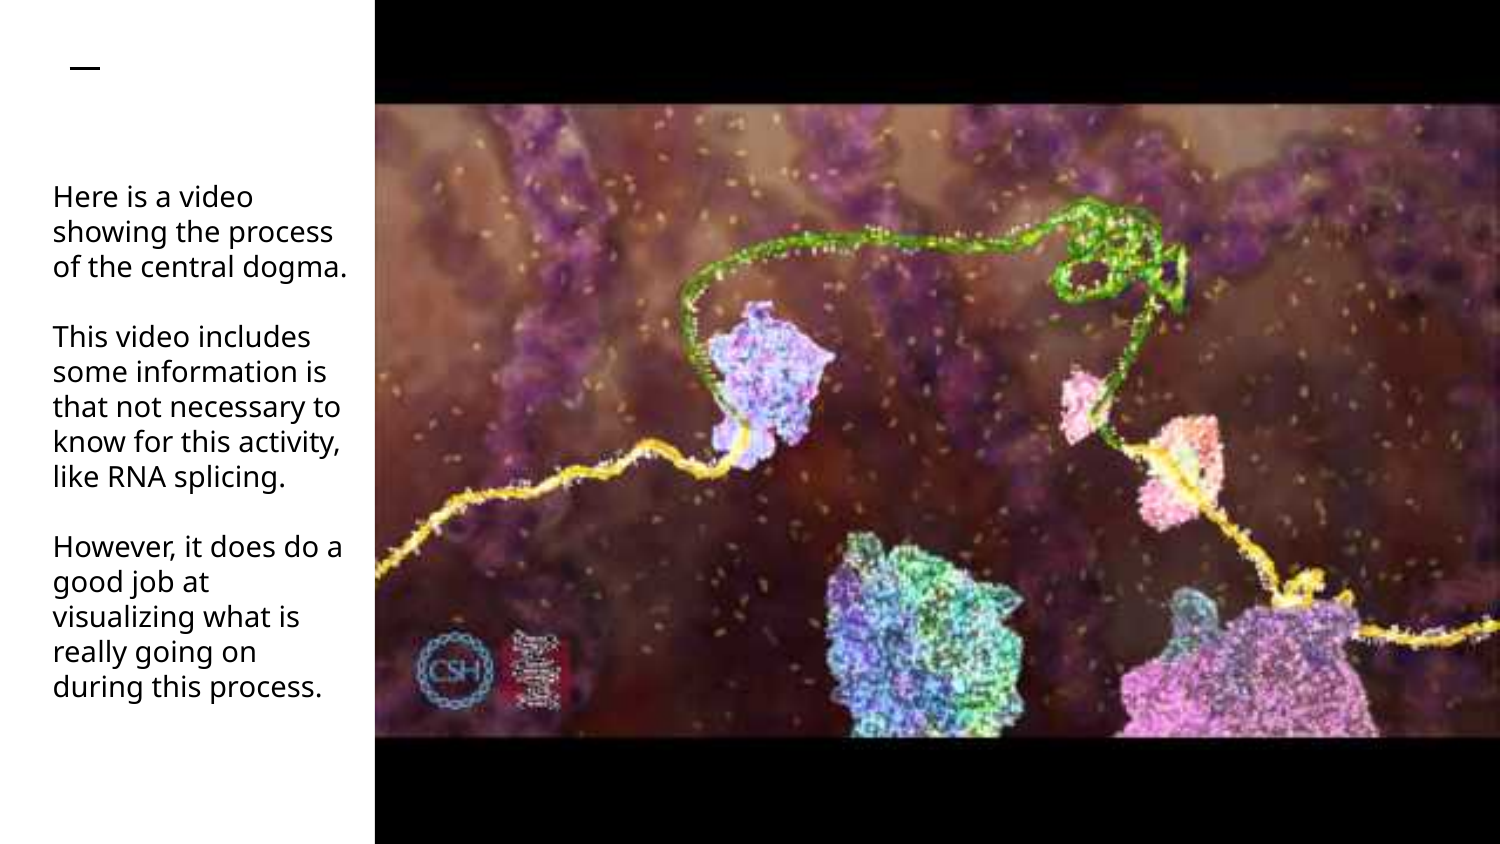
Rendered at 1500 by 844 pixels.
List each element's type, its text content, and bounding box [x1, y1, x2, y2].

text_box Here is a video showing the process of the central dogma. This video includes some information is that not necessary to know for this activity, like RNA splicing. However, it does do a good job at visualizing what is really going on during this process. [37, 163, 370, 789]
text_box [374, 0, 1500, 844]
